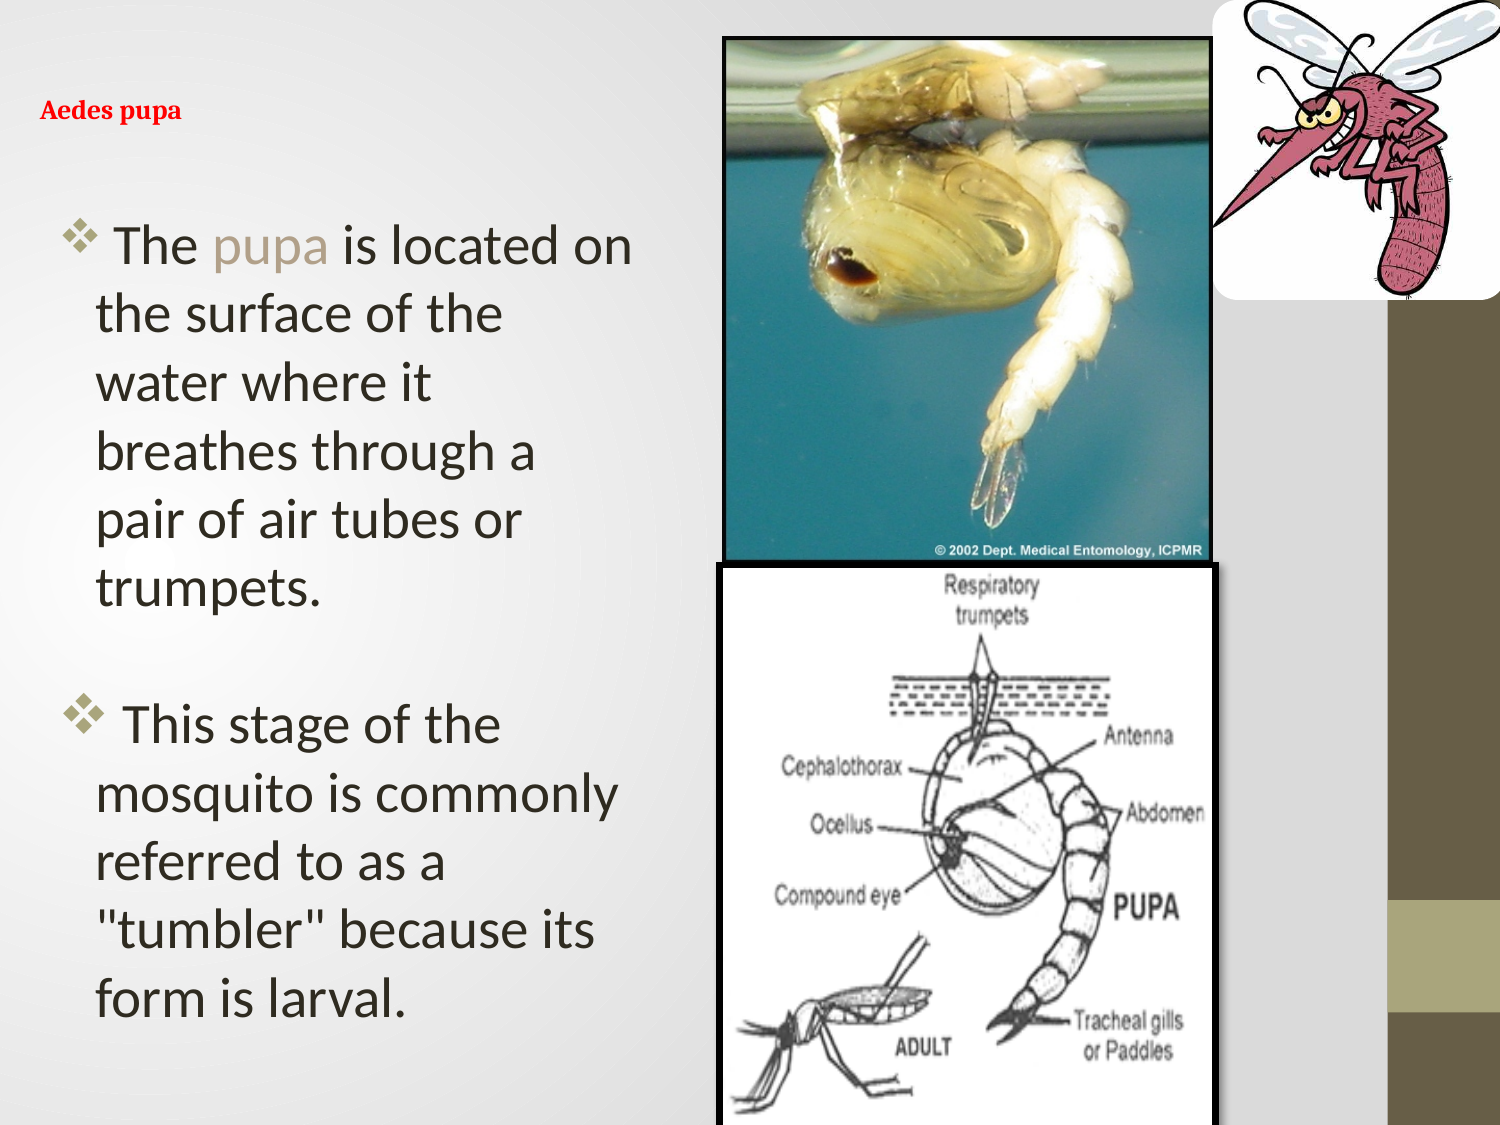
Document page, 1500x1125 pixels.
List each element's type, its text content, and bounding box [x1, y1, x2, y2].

list The pupa is located on the surface of the water where it breathes through a pair of air tubes or trumpets. This stage of the mosquito is commonly referred to as a "tumbler" because its form is larval. [24, 200, 650, 1038]
picture [722, 567, 1213, 1125]
title Aedes pupa [24, 50, 719, 168]
picture [722, 0, 1500, 565]
